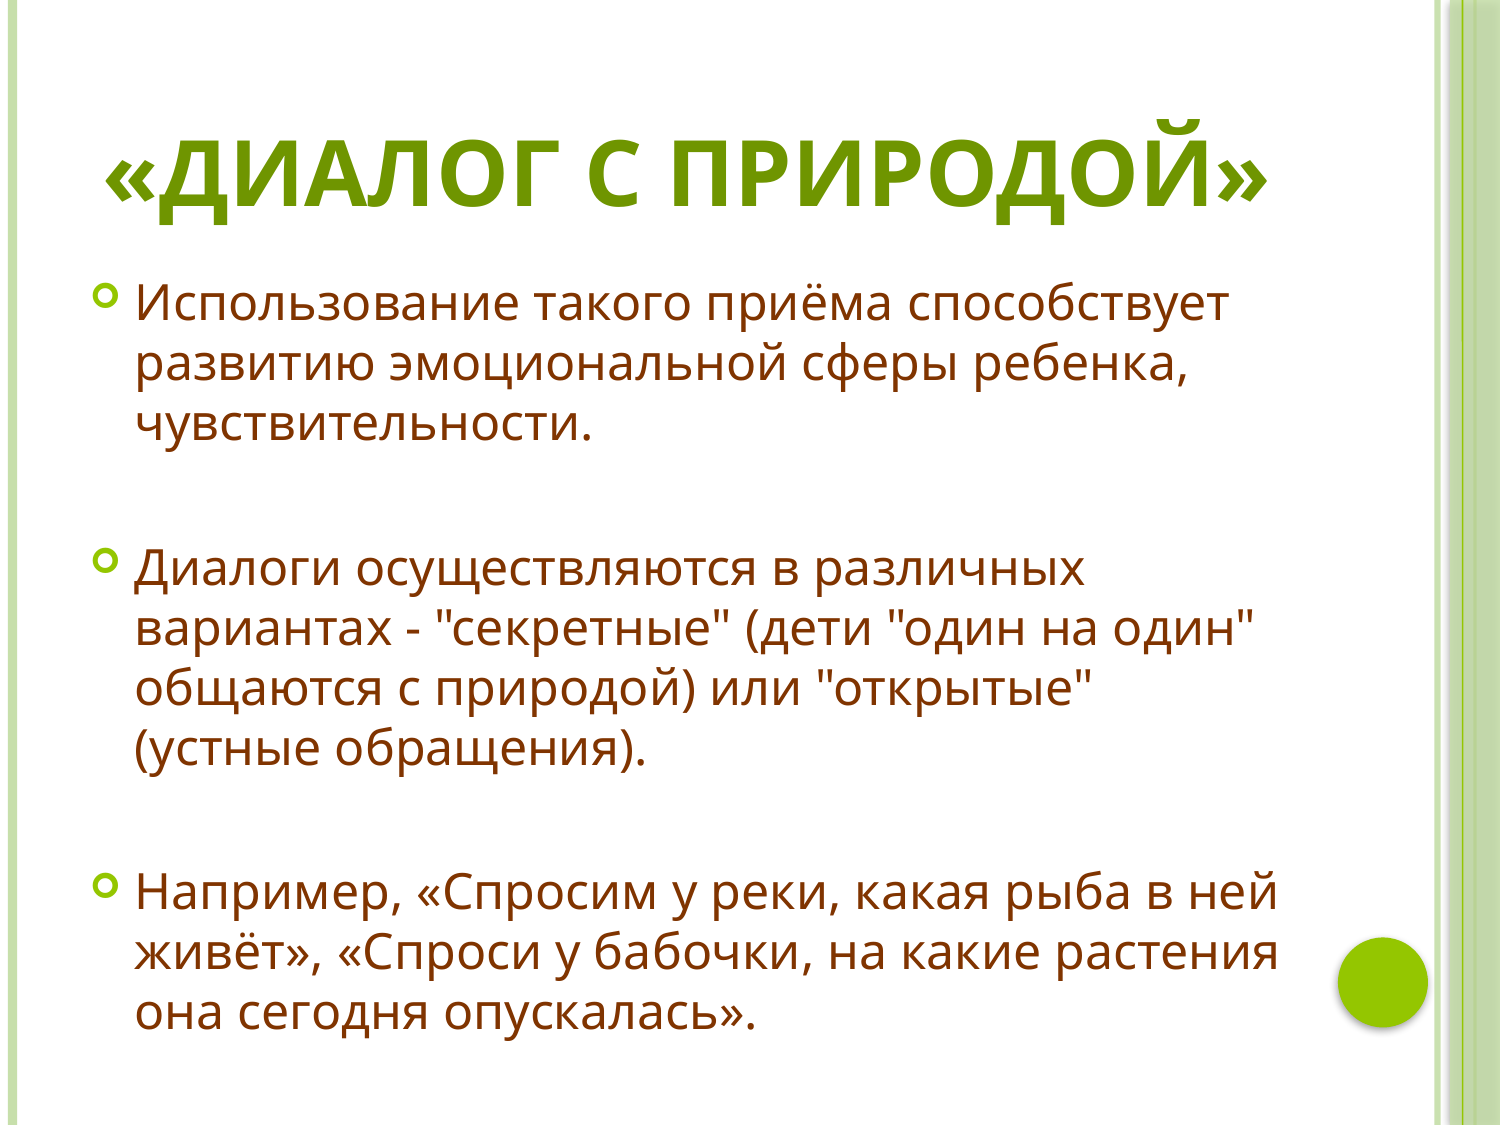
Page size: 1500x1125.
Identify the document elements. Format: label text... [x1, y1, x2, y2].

list Использование такого приёма способствует развитию эмоциональной сферы ребенка, чувствительности. Диалоги осуществляются в различных вариантах - "секретные" (дети "один на один" общаются с природой) или "открытые" (устные обращения). Например, «Спросим у реки, какая рыба в ней живёт», «Спроси у бабочки, на какие растения она сегодня опускалась». [75, 262, 1300, 1062]
title «Диалог с природой» [75, 45, 1300, 233]
